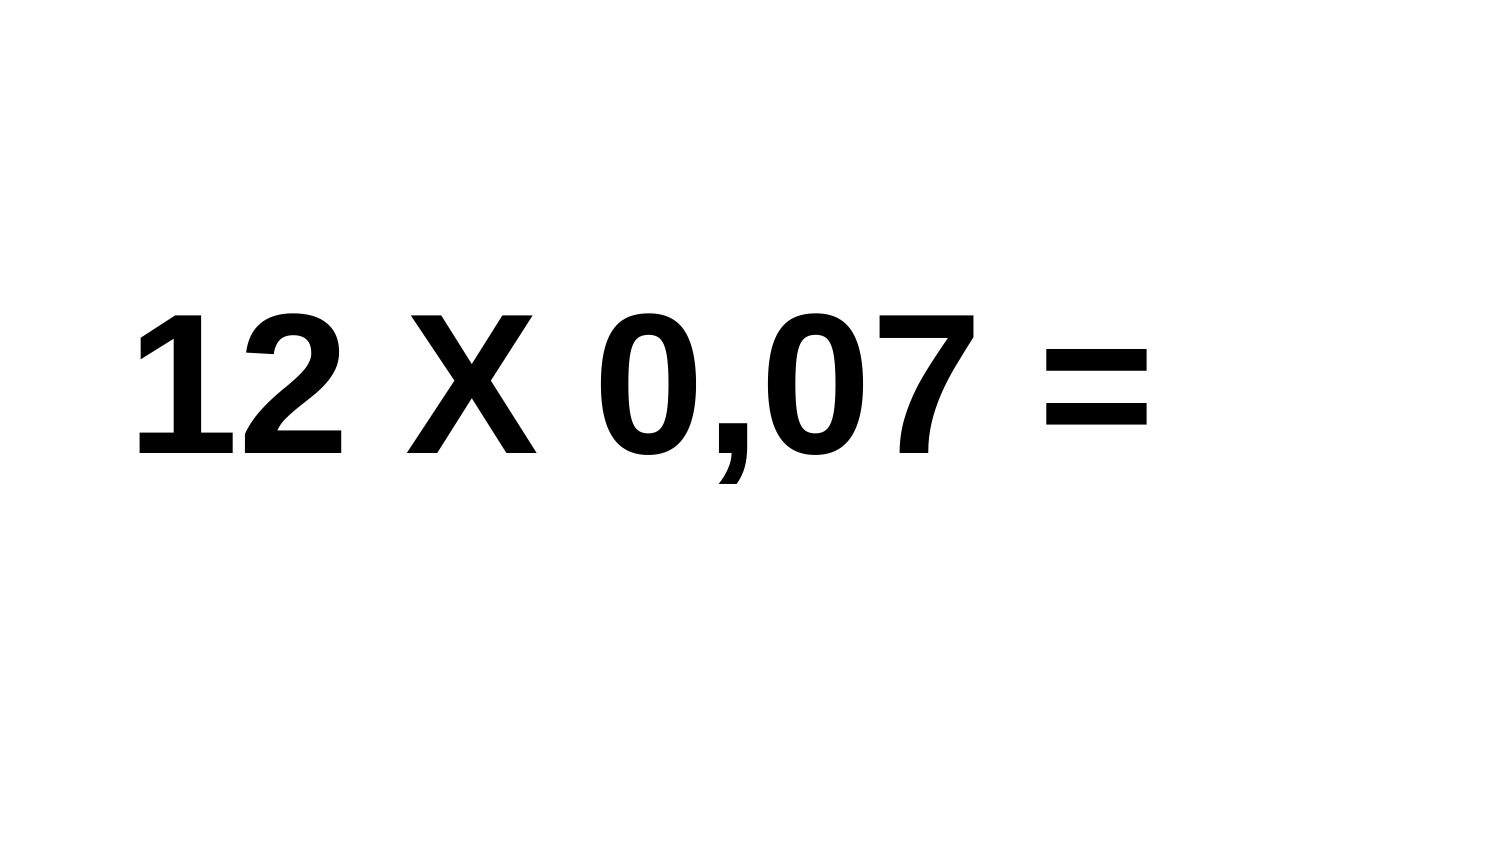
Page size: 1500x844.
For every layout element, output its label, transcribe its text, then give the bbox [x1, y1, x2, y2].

text_box 12 X 0,07 = [112, 318, 1388, 509]
